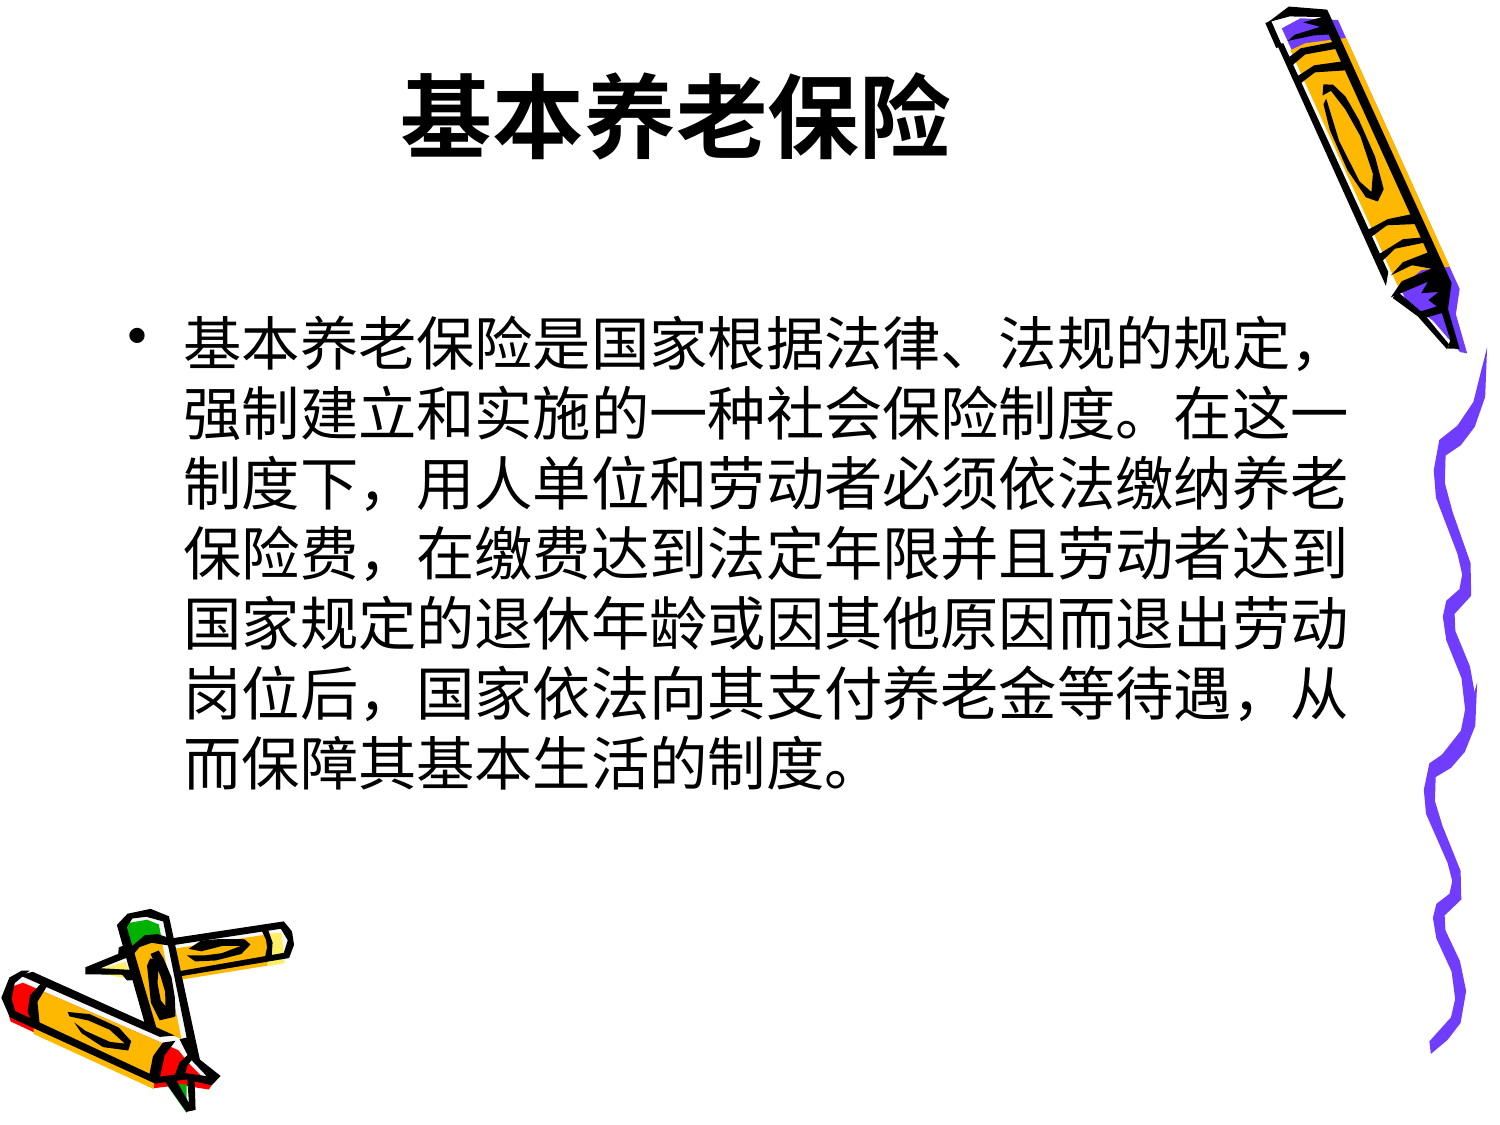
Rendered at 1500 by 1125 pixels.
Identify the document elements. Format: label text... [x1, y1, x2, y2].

list 基本养老保险是国家根据法律、法规的规定，强制建立和实施的一种社会保险制度。在这一制度下，用人单位和劳动者必须依法缴纳养老保险费，在缴费达到法定年限并且劳动者达到国家规定的退休年龄或因其他原因而退出劳动岗位后，国家依法向其支付养老金等待遇，从而保障其基本生活的制度。 [112, 299, 1376, 901]
title 基本养老保险 [112, 24, 1240, 288]
